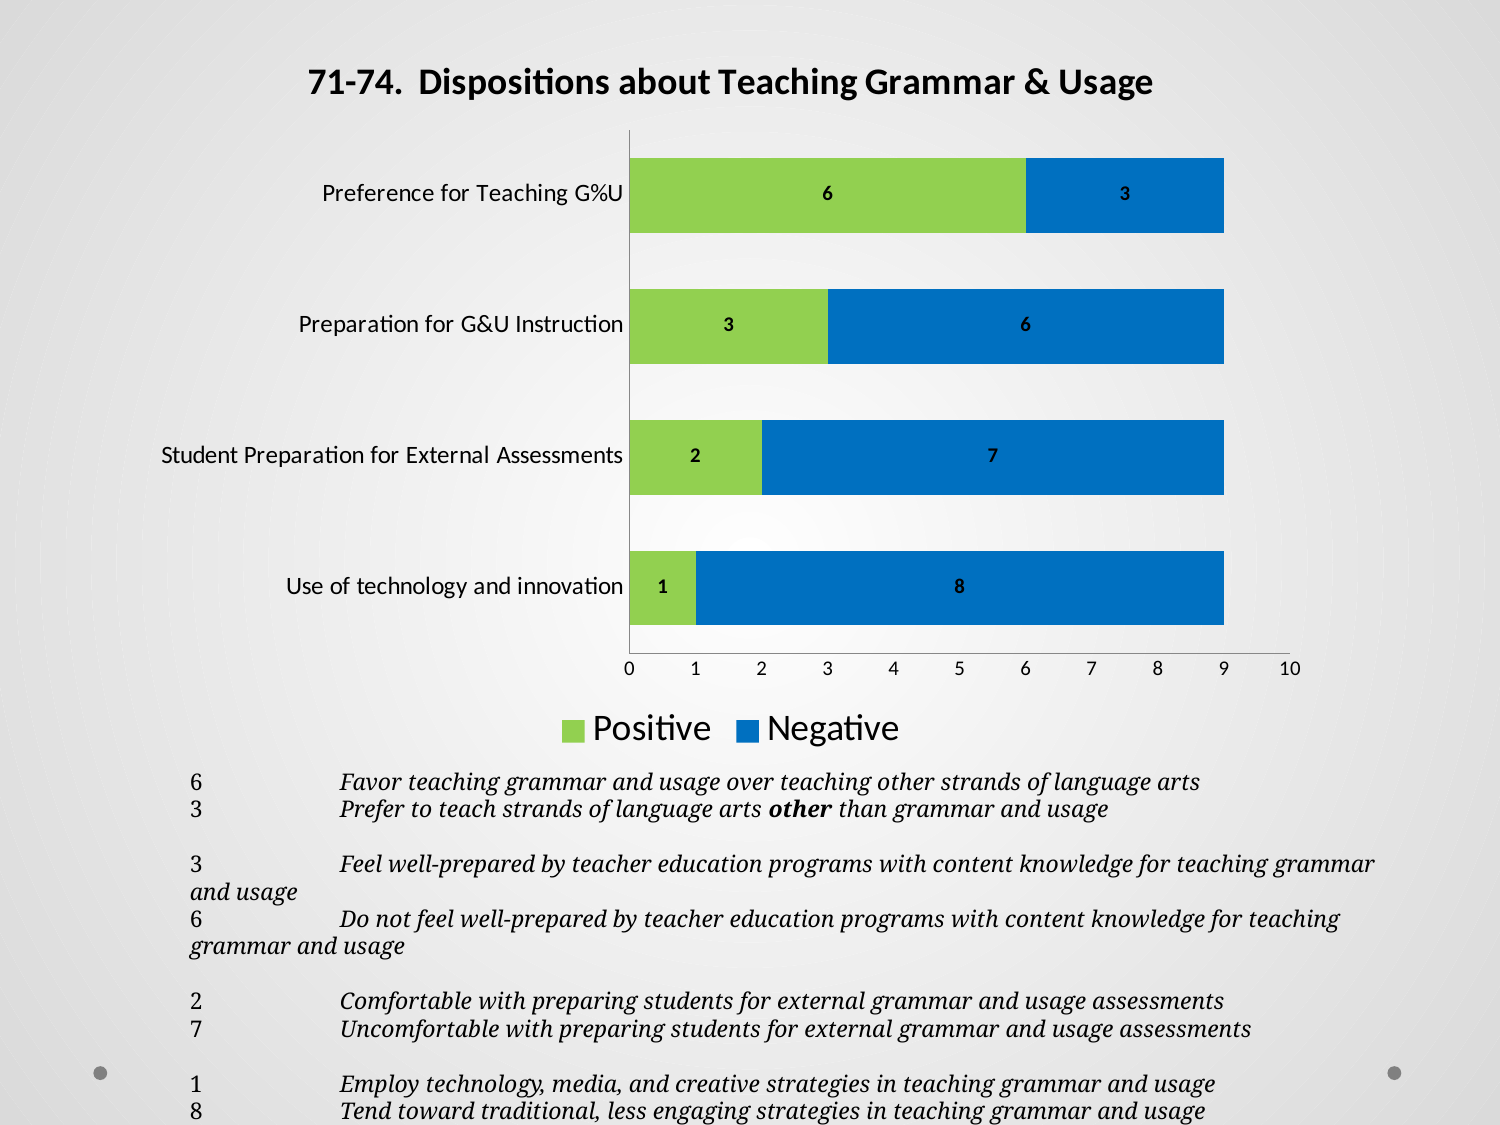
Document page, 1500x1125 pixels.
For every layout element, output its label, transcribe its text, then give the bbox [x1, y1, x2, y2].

text_box 6 Favor teaching grammar and usage over teaching other strands of language arts 3 Prefer to teach strands of language arts other than grammar and usage 3 Feel well-prepared by teacher education programs with content knowledge for teaching grammar and usage 6 Do not feel well-prepared by teacher education programs with content knowledge for teaching grammar and usage 2 Comfortable with preparing students for external grammar and usage assessments 7 Uncomfortable with preparing students for external grammar and usage assessments 1 Employ technology, media, and creative strategies in teaching grammar and usage 8 Tend toward traditional, less engaging strategies in teaching grammar and usage [174, 759, 1425, 1125]
chart [137, 32, 1326, 759]
